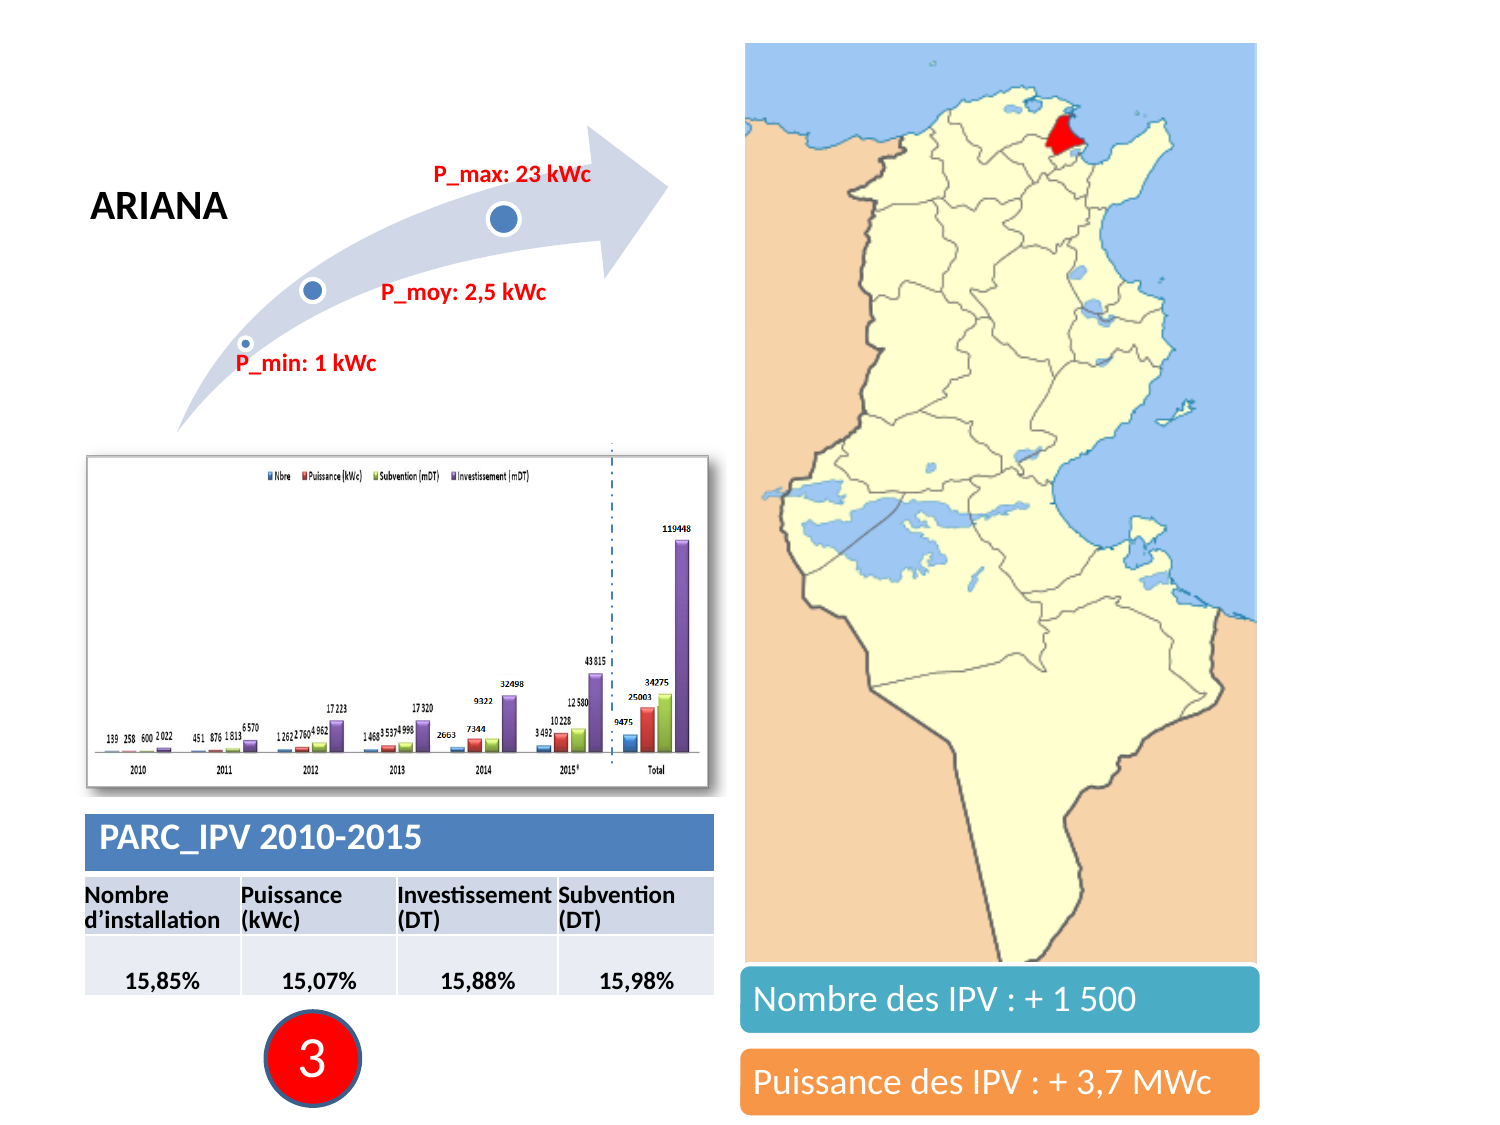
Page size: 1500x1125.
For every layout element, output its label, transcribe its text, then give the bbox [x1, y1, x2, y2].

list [745, 43, 1257, 959]
table_cell 15,98% [559, 936, 714, 995]
table_cell Subvention (DT) [559, 877, 714, 934]
table_cell Investissement (DT) [398, 877, 557, 934]
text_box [265, 1011, 361, 1107]
table_header PARC_IPV 2010-2015 [85, 814, 714, 871]
picture [76, 443, 727, 798]
table_cell Nombre d’installation [85, 877, 240, 934]
title ARIANA [74, 44, 569, 236]
table_cell Puissance (kWc) [242, 877, 396, 934]
table_cell 15,88% [398, 936, 557, 995]
table_cell 15,85% [85, 936, 240, 995]
table_cell 15,07% [242, 936, 396, 995]
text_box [737, 960, 1263, 1118]
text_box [182, 125, 703, 433]
